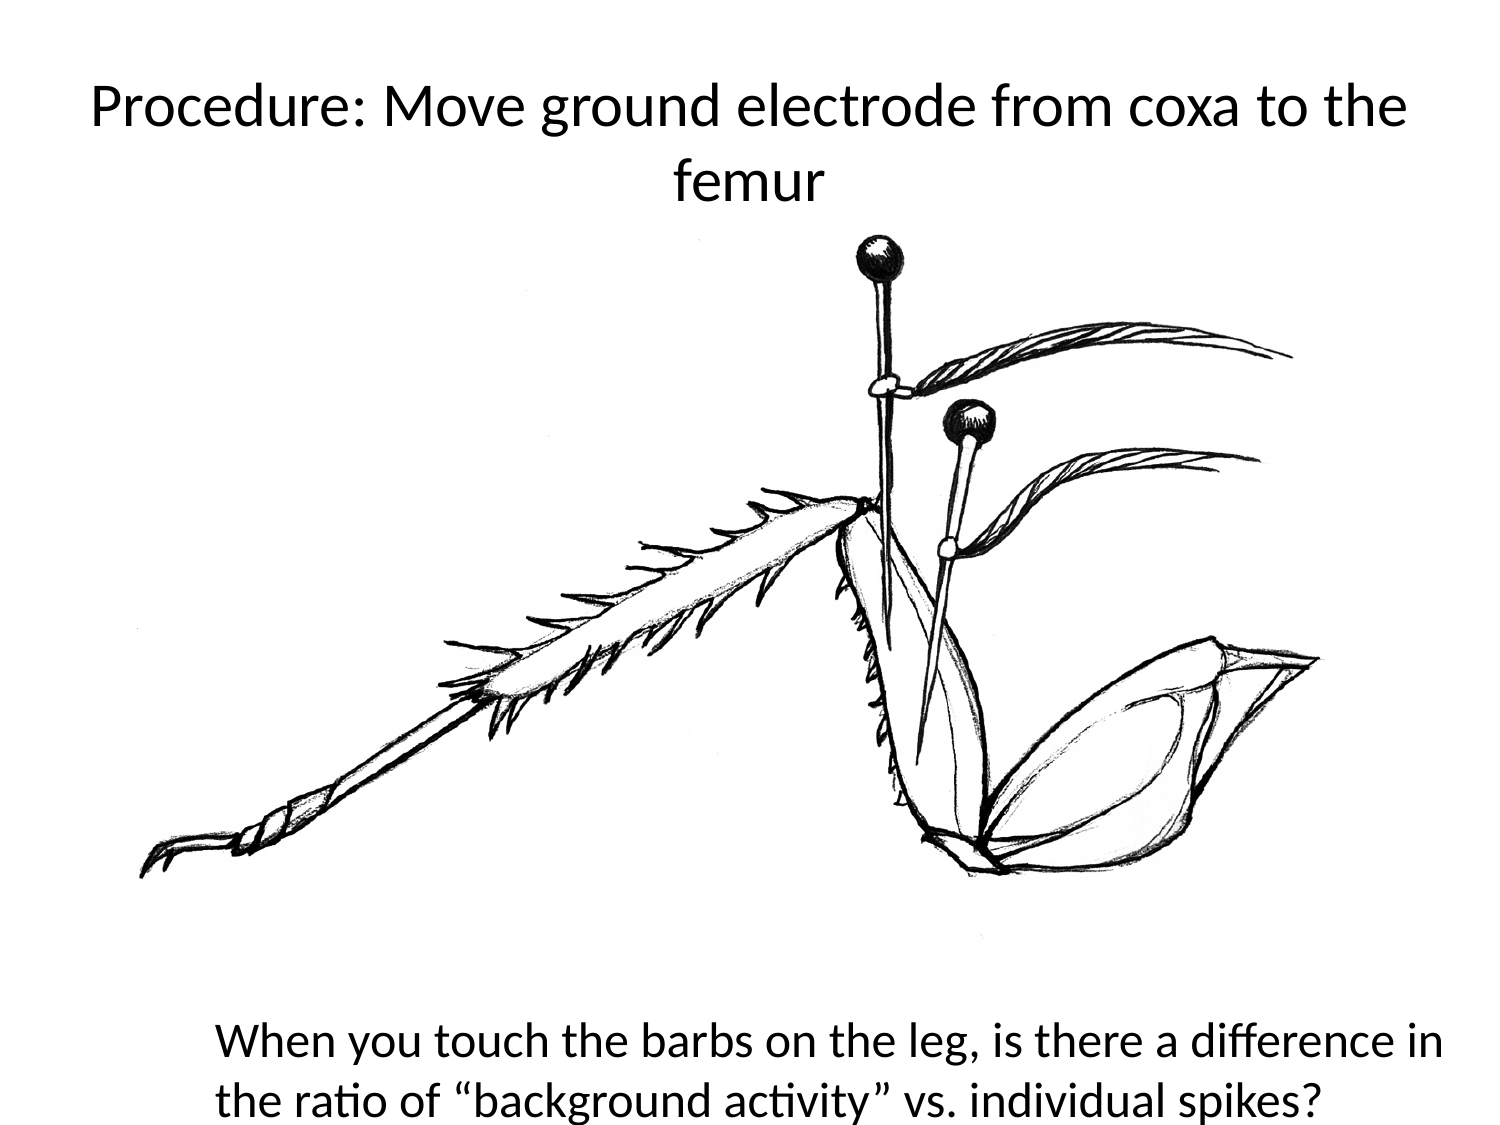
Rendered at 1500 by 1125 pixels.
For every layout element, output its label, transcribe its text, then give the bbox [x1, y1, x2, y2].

text_box When you touch the barbs on the leg, is there a difference in the ratio of “background activity” vs. individual spikes? [200, 999, 1500, 1125]
picture [112, 224, 1326, 951]
title Procedure: Move ground electrode from coxa to the femur [12, 45, 1488, 233]
